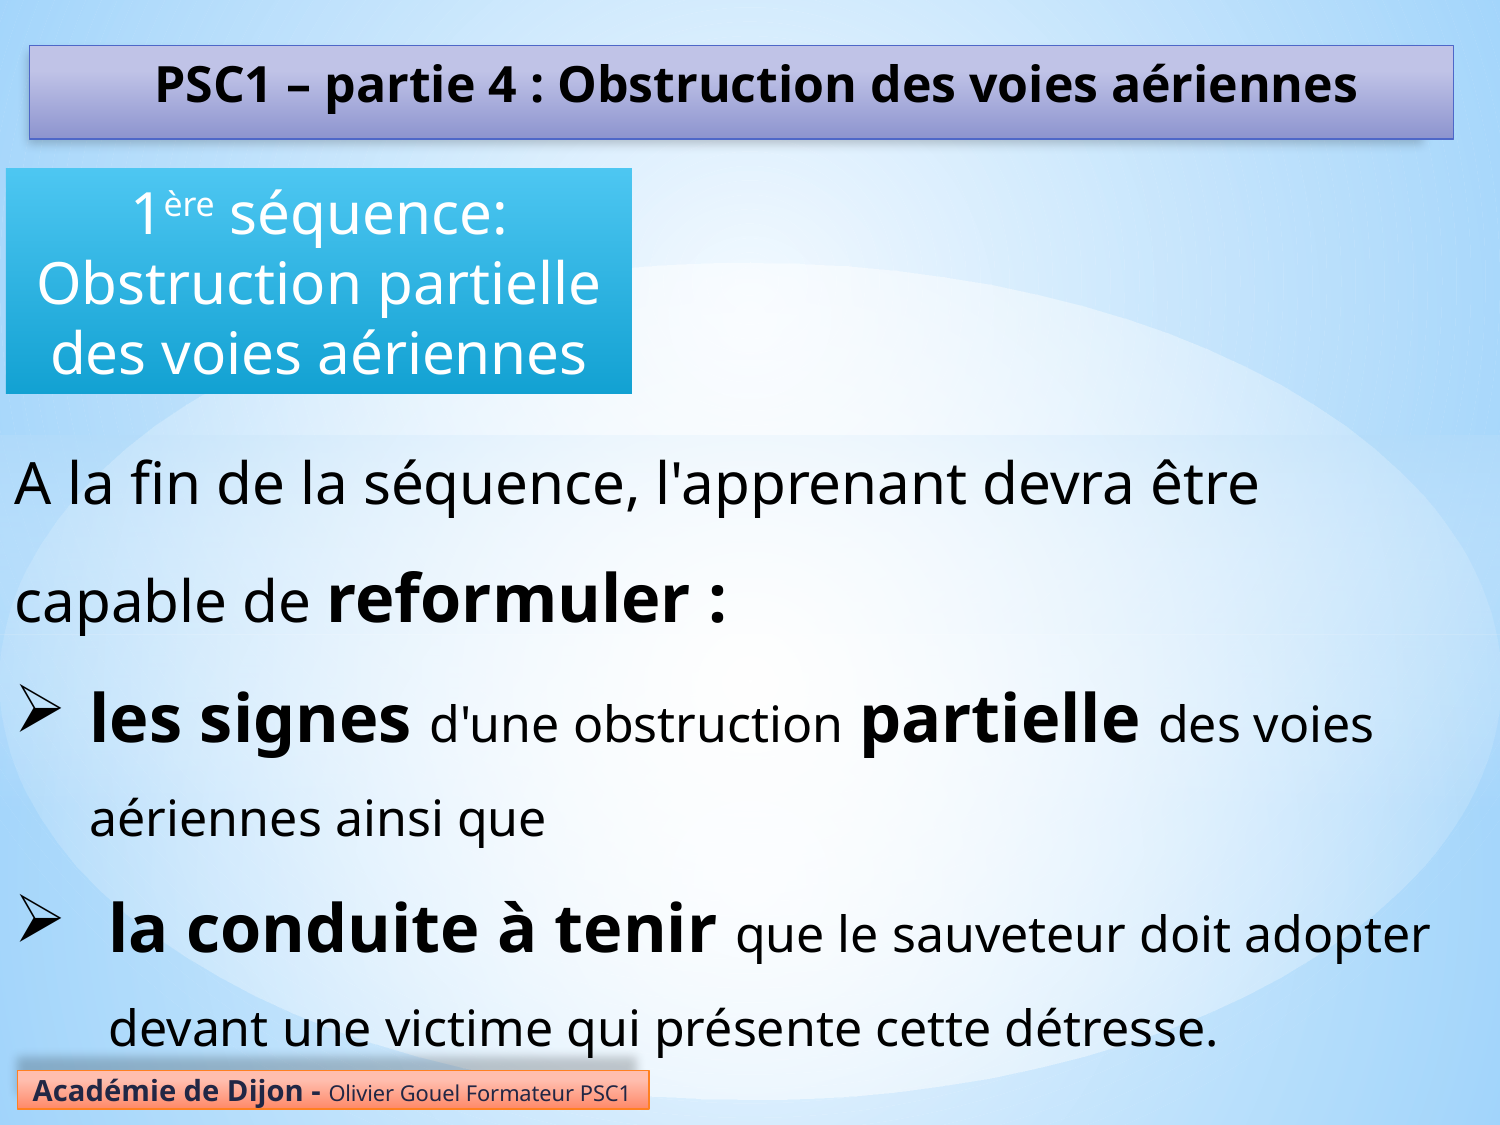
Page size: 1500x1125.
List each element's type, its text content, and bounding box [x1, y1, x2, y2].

subtitle Académie de Dijon - Olivier Gouel Formateur PSC1 [17, 1070, 650, 1110]
text_box 1ère séquence: Obstruction partielle des voies aériennes [5, 168, 632, 394]
title PSC1 – partie 4 : Obstruction des voies aériennes [29, 45, 1454, 140]
text_box A la fin de la séquence, l'apprenant devra être capable de reformuler : les signes d'une obstruction partielle des voies aériennes ainsi que la conduite à tenir que le sauveteur doit adopter devant une victime qui présente cette détresse. [0, 403, 1500, 1064]
